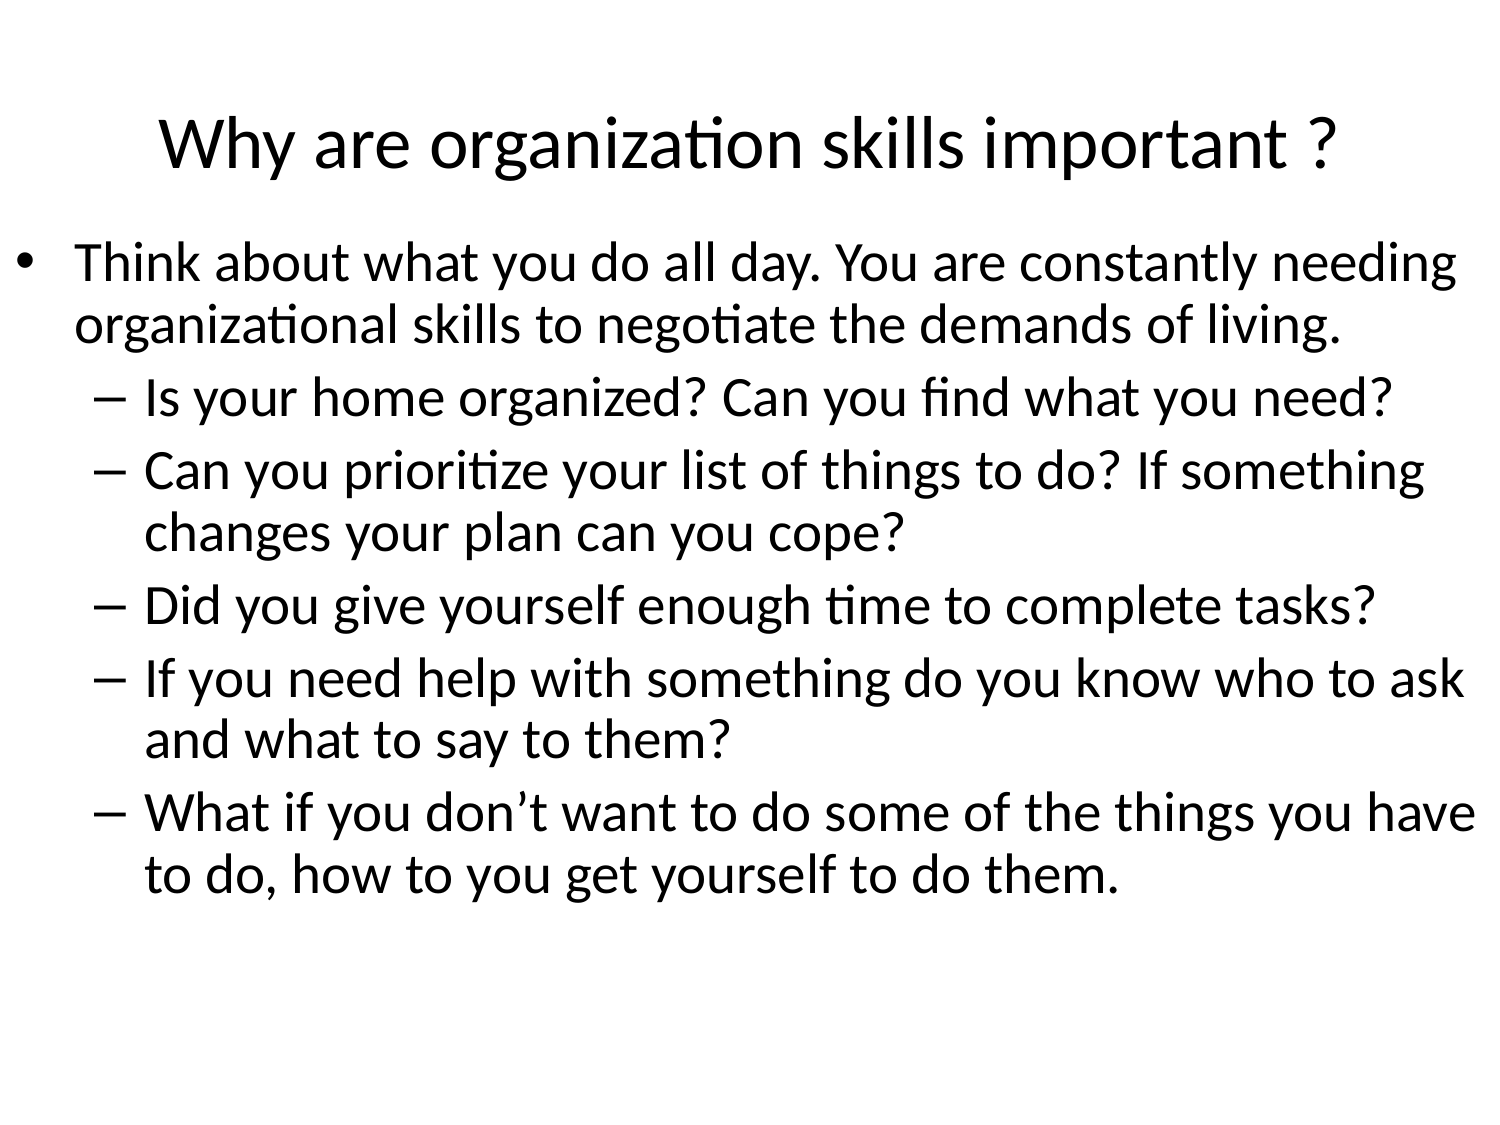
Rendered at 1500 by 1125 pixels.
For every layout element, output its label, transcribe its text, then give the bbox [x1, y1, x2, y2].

list Think about what you do all day. You are constantly needing organizational skills to negotiate the demands of living. Is your home organized? Can you find what you need? Can you prioritize your list of things to do? If something changes your plan can you cope? Did you give yourself enough time to complete tasks? If you need help with something do you know who to ask and what to say to them? What if you don’t want to do some of the things you have to do, how to you get yourself to do them. [0, 224, 1500, 925]
title Why are organization skills important ? [75, 45, 1425, 224]
